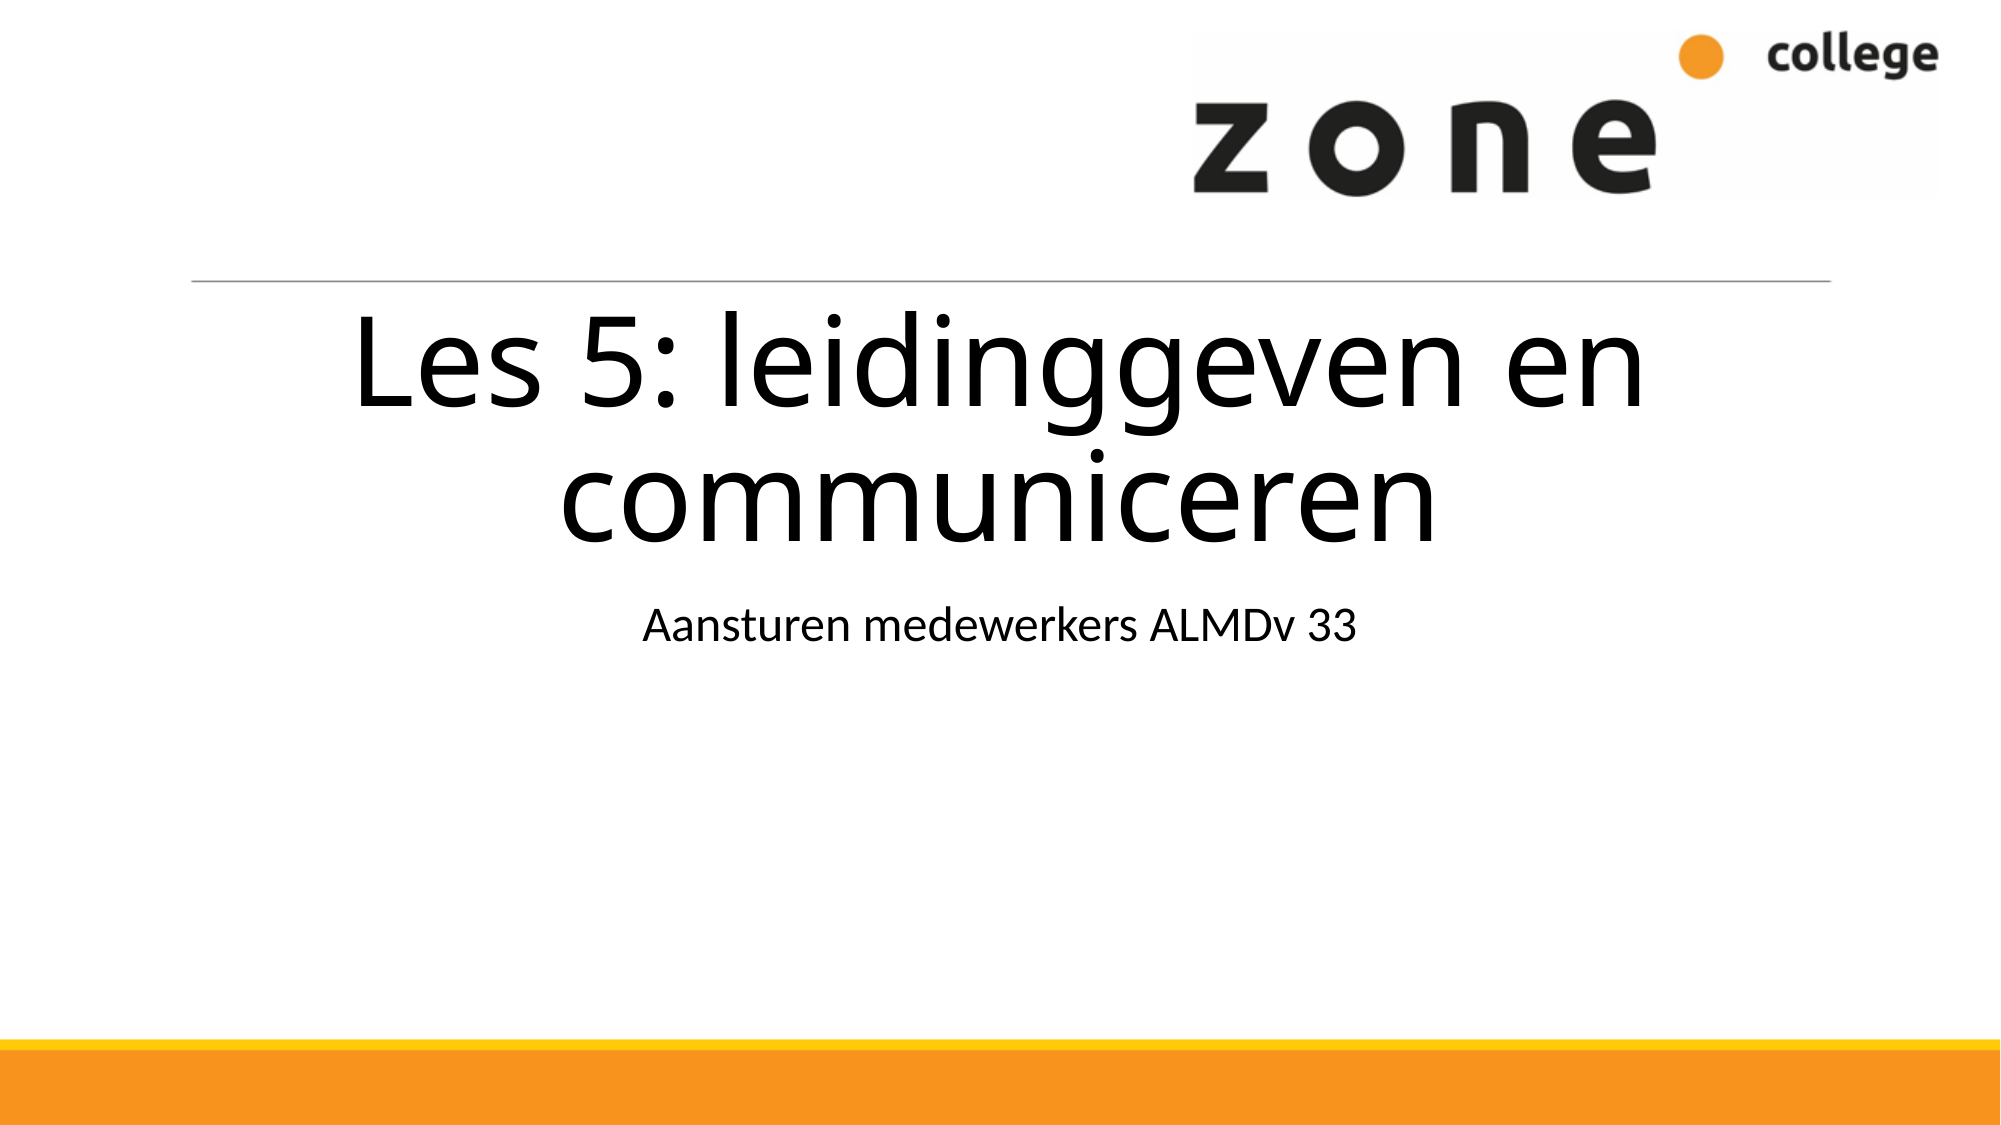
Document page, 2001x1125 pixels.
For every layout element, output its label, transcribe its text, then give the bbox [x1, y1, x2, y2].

subtitle Aansturen medewerkers ALMDv 33 [249, 590, 1750, 863]
title Les 5: leidinggeven en communiceren [249, 184, 1750, 576]
picture [0, 0, 2001, 1125]
